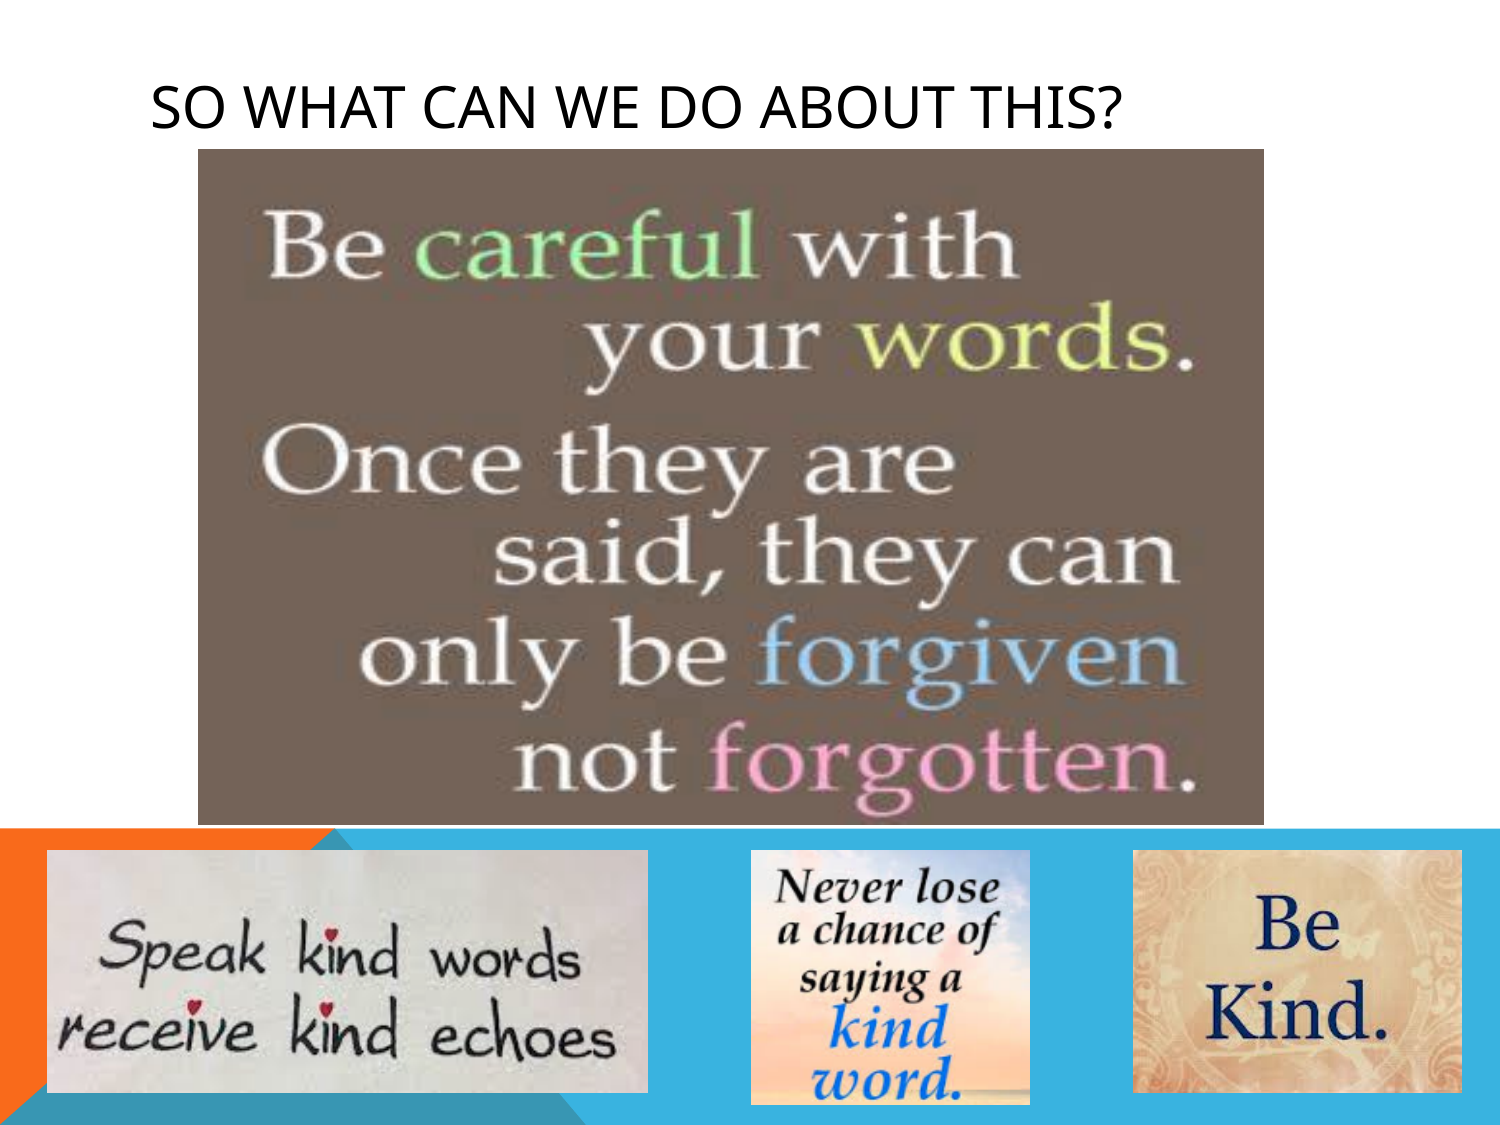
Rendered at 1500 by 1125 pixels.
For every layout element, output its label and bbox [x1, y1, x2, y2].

picture [47, 850, 649, 1093]
picture [1133, 850, 1462, 1093]
picture [750, 850, 1030, 1105]
list [47, 59, 1408, 1012]
